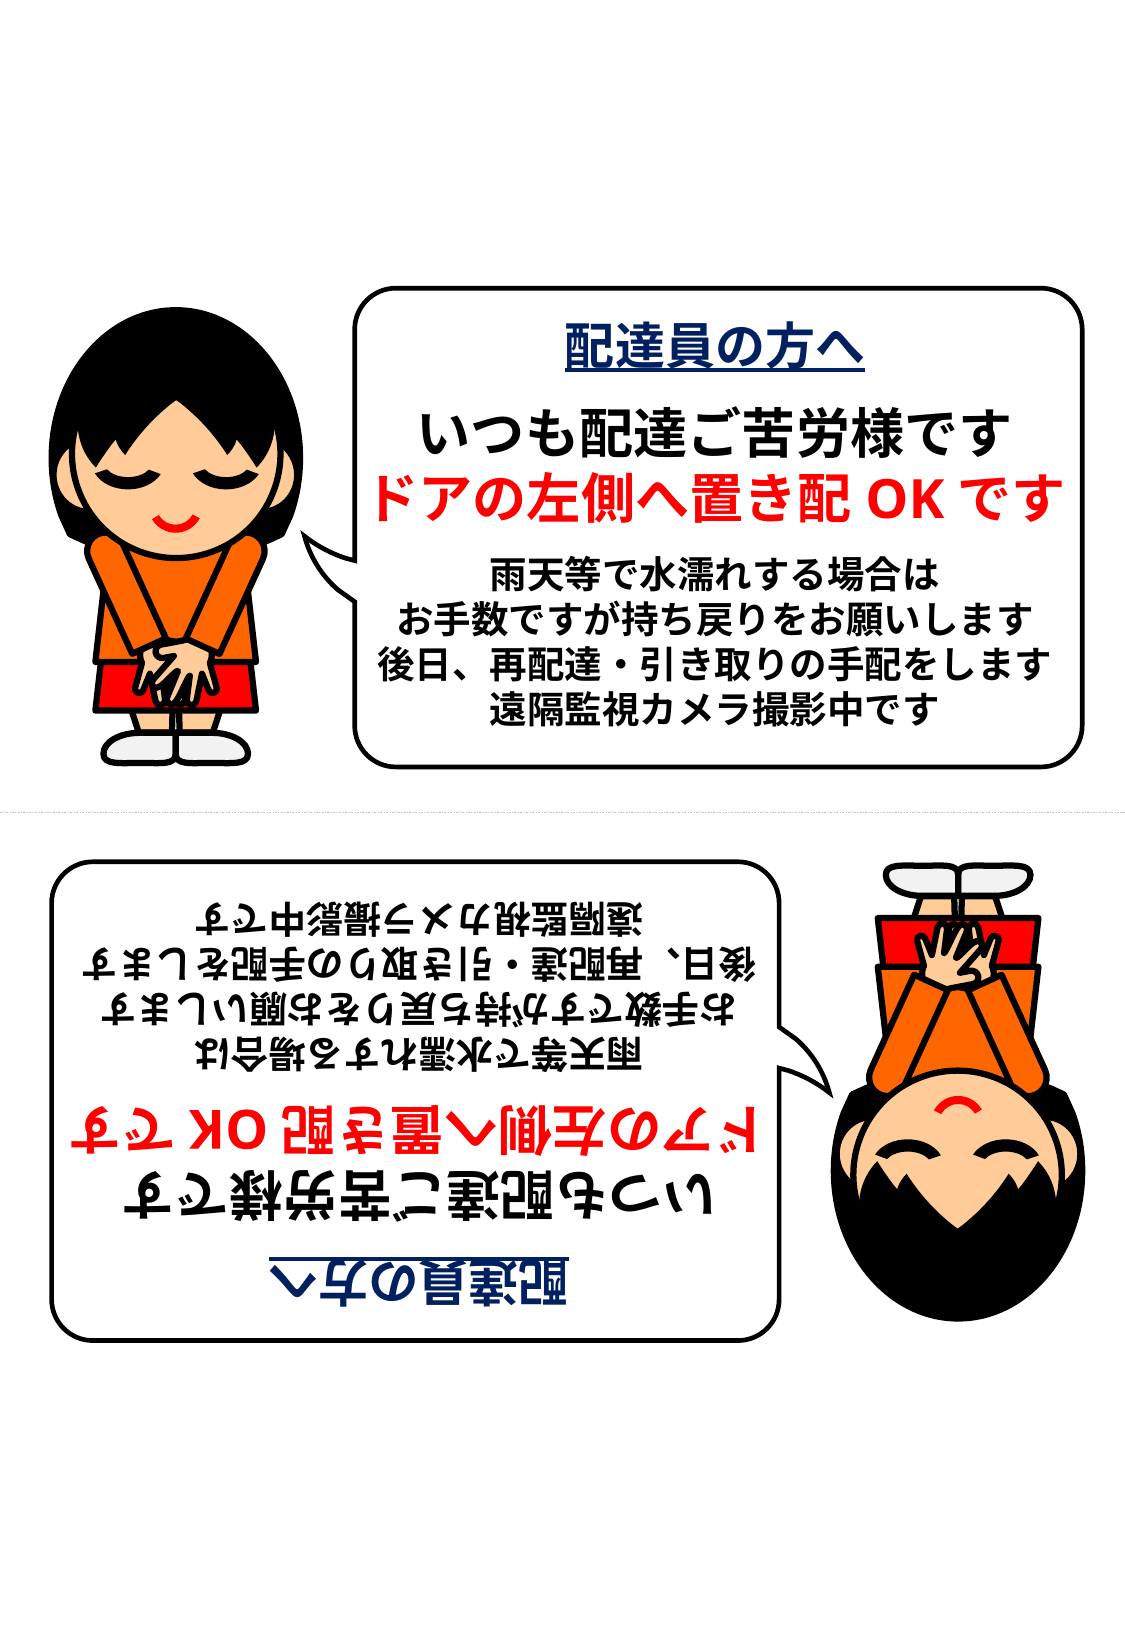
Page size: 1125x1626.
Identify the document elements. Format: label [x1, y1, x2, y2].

text_box [51, 861, 1083, 1341]
text_box [51, 288, 1083, 767]
